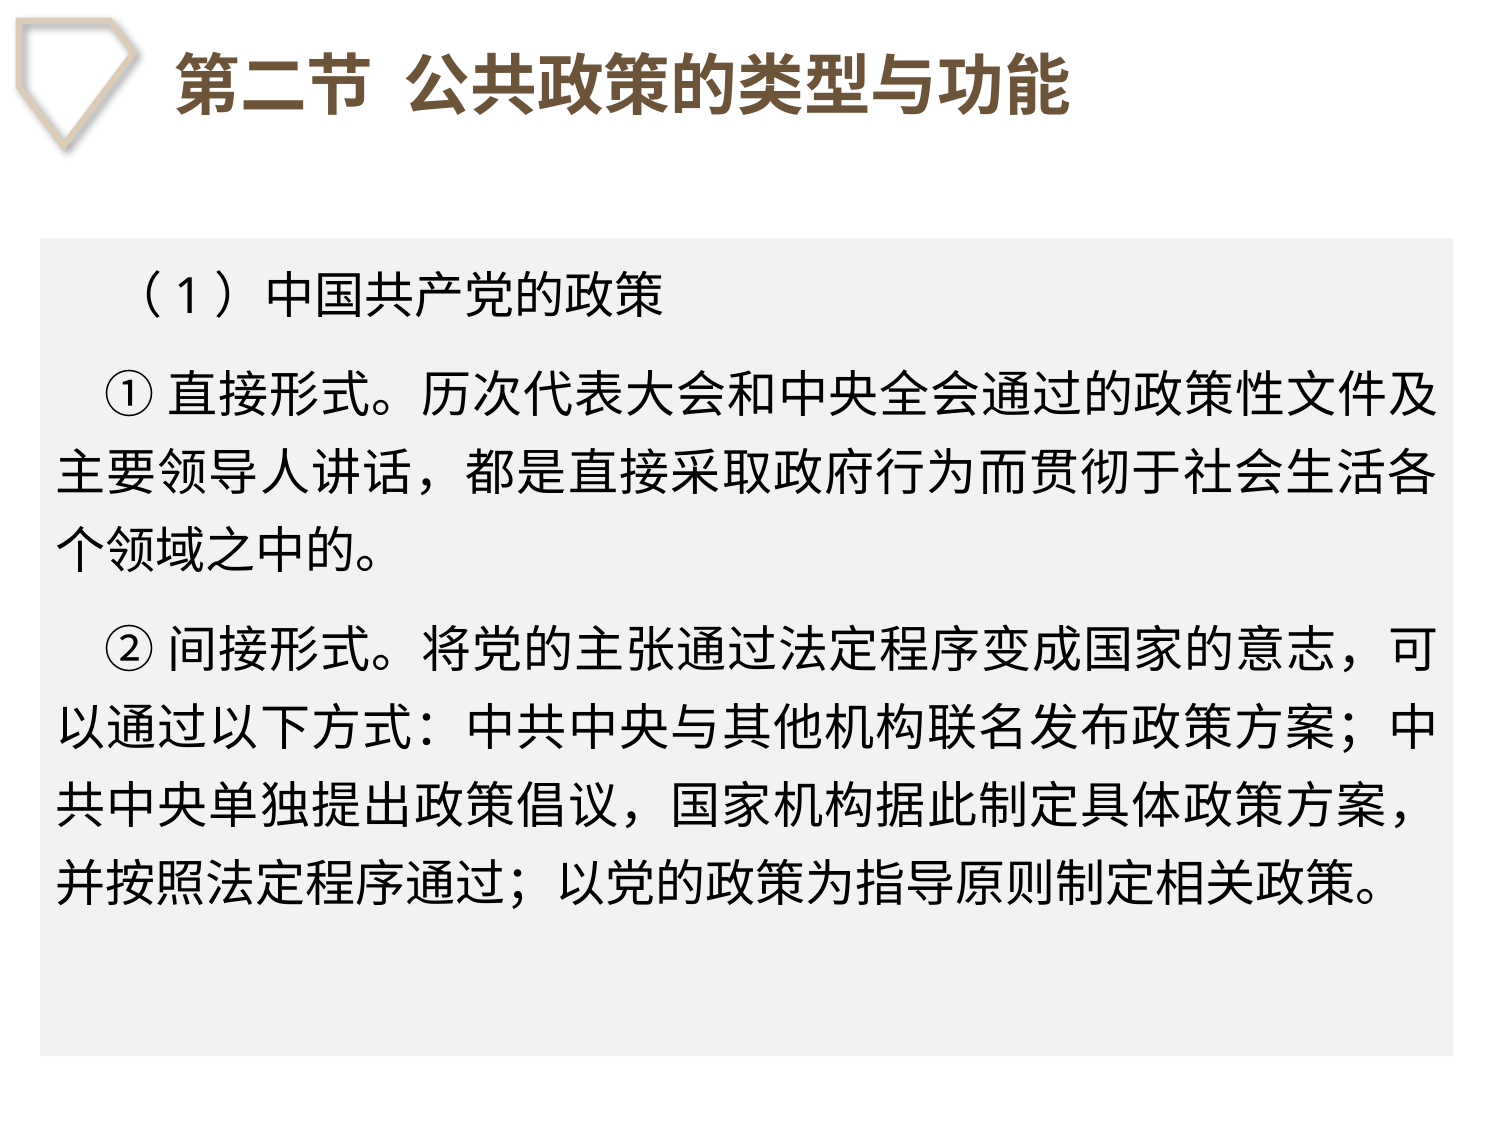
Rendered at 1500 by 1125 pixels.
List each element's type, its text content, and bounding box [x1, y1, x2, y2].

list （1）中国共产党的政策 ①直接形式。历次代表大会和中央全会通过的政策性文件及主要领导人讲话，都是直接采取政府行为而贯彻于社会生活各个领域之中的。 ②间接形式。将党的主张通过法定程序变成国家的意志，可以通过以下方式：中共中央与其他机构联名发布政策方案；中共中央单独提出政策倡议，国家机构据此制定具体政策方案，并按照法定程序通过；以党的政策为指导原则制定相关政策。 [40, 238, 1454, 1057]
title 第二节 公共政策的类型与功能 [158, 18, 1456, 159]
